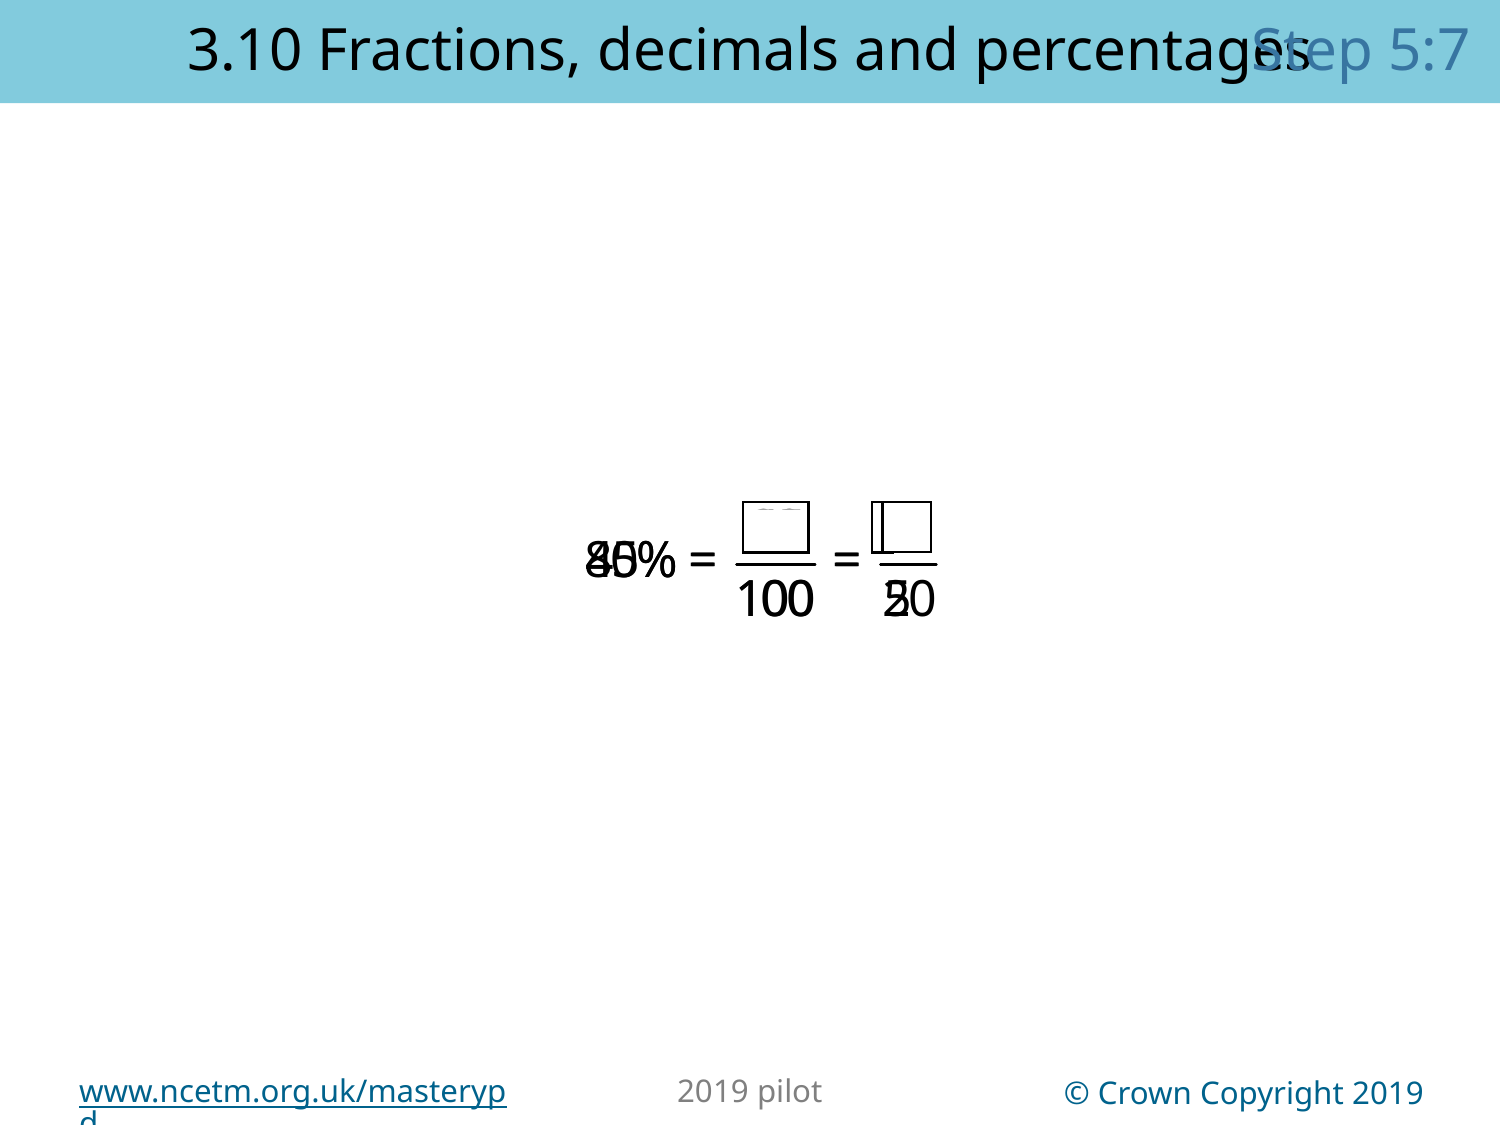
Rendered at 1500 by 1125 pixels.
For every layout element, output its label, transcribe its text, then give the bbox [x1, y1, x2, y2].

list Step 5:7 [0, 0, 1500, 104]
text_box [918, 501, 943, 623]
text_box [582, 501, 918, 623]
